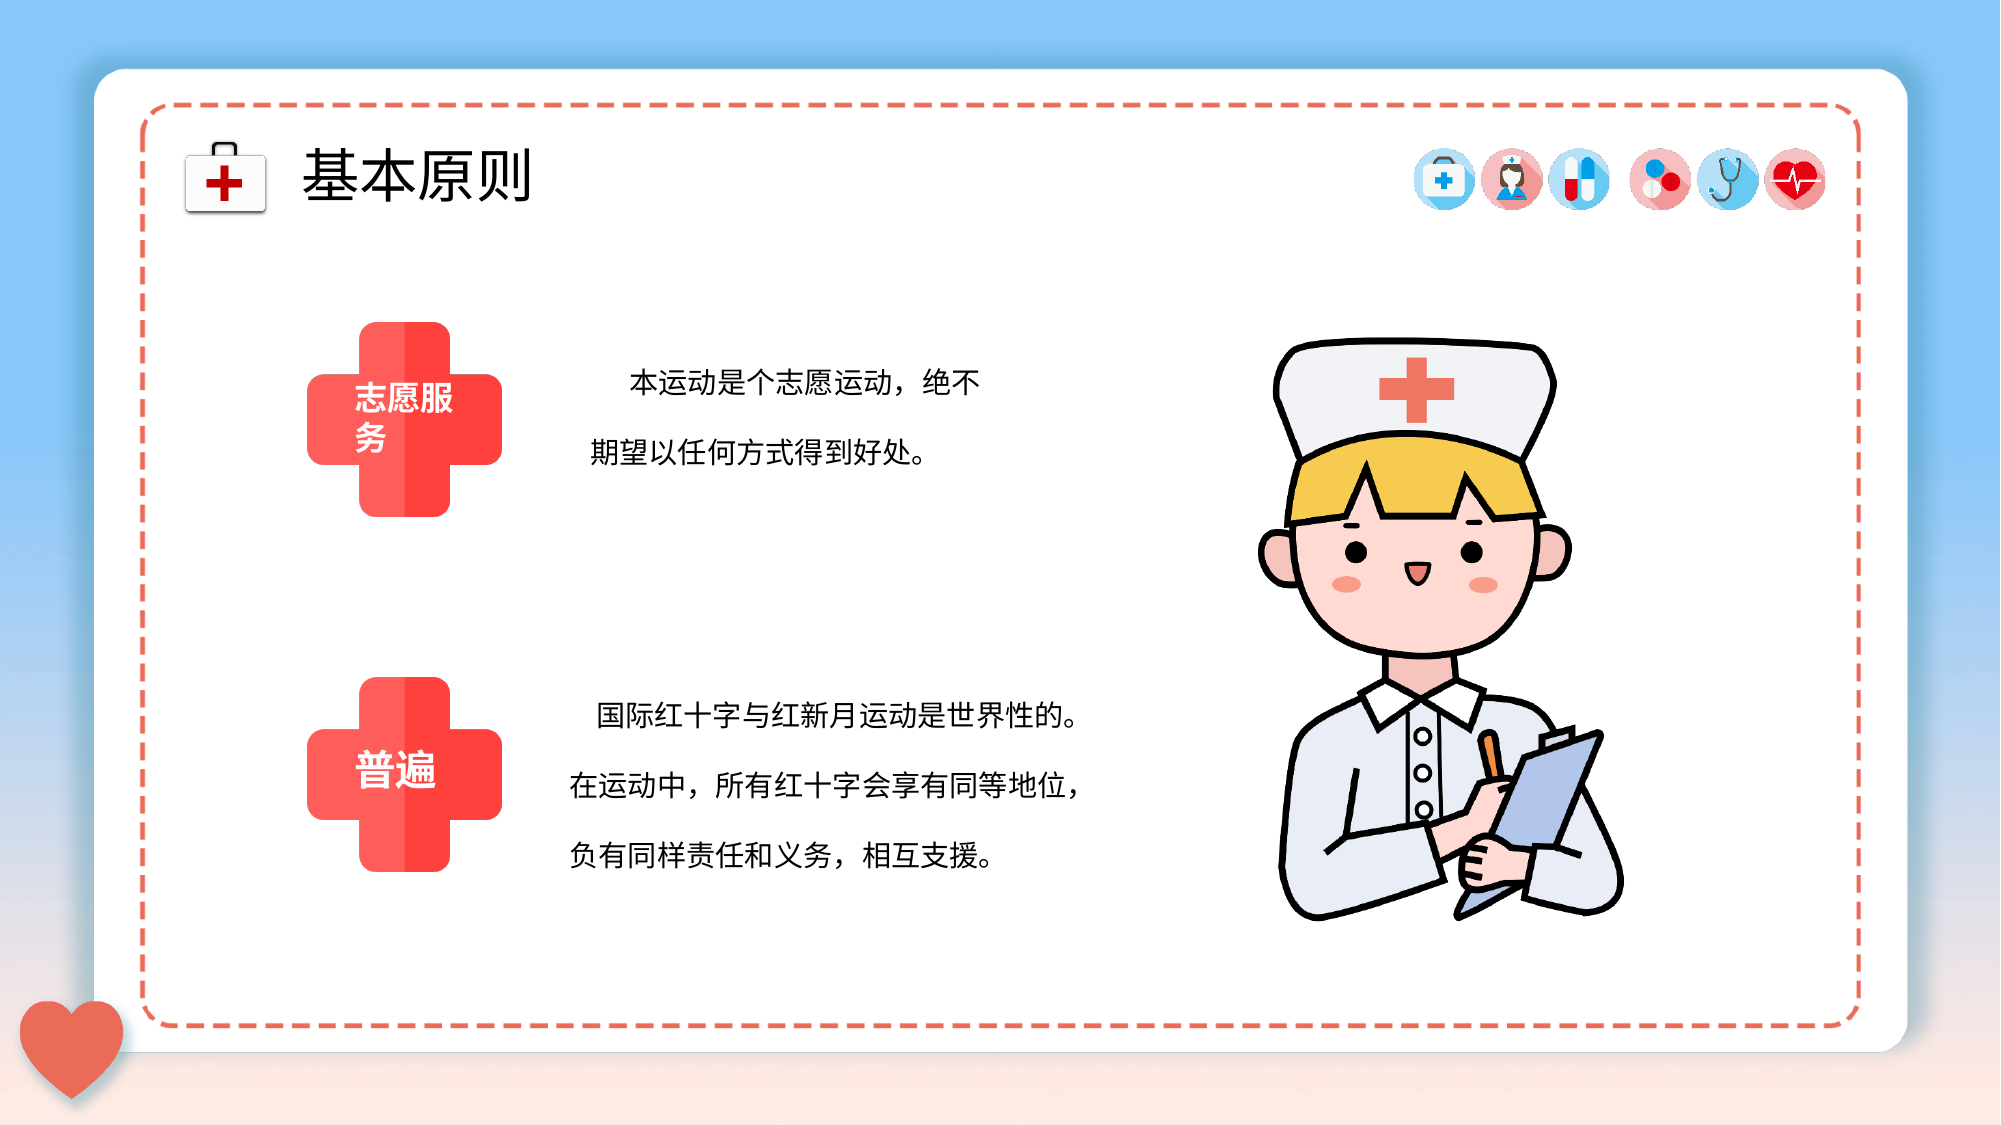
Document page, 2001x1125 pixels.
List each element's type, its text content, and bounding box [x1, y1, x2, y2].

text_box 本运动是个志愿运动，绝不期望以任何方式得到好处。 [575, 322, 1000, 477]
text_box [307, 322, 502, 517]
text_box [307, 677, 502, 872]
text_box 基本原则 [286, 131, 655, 217]
picture [0, 0, 2000, 1125]
text_box 国际红十字与红新月运动是世界性的。在运动中，所有红十字会享有同等地位，负有同样责任和义务，相互支援。 [554, 654, 1100, 880]
